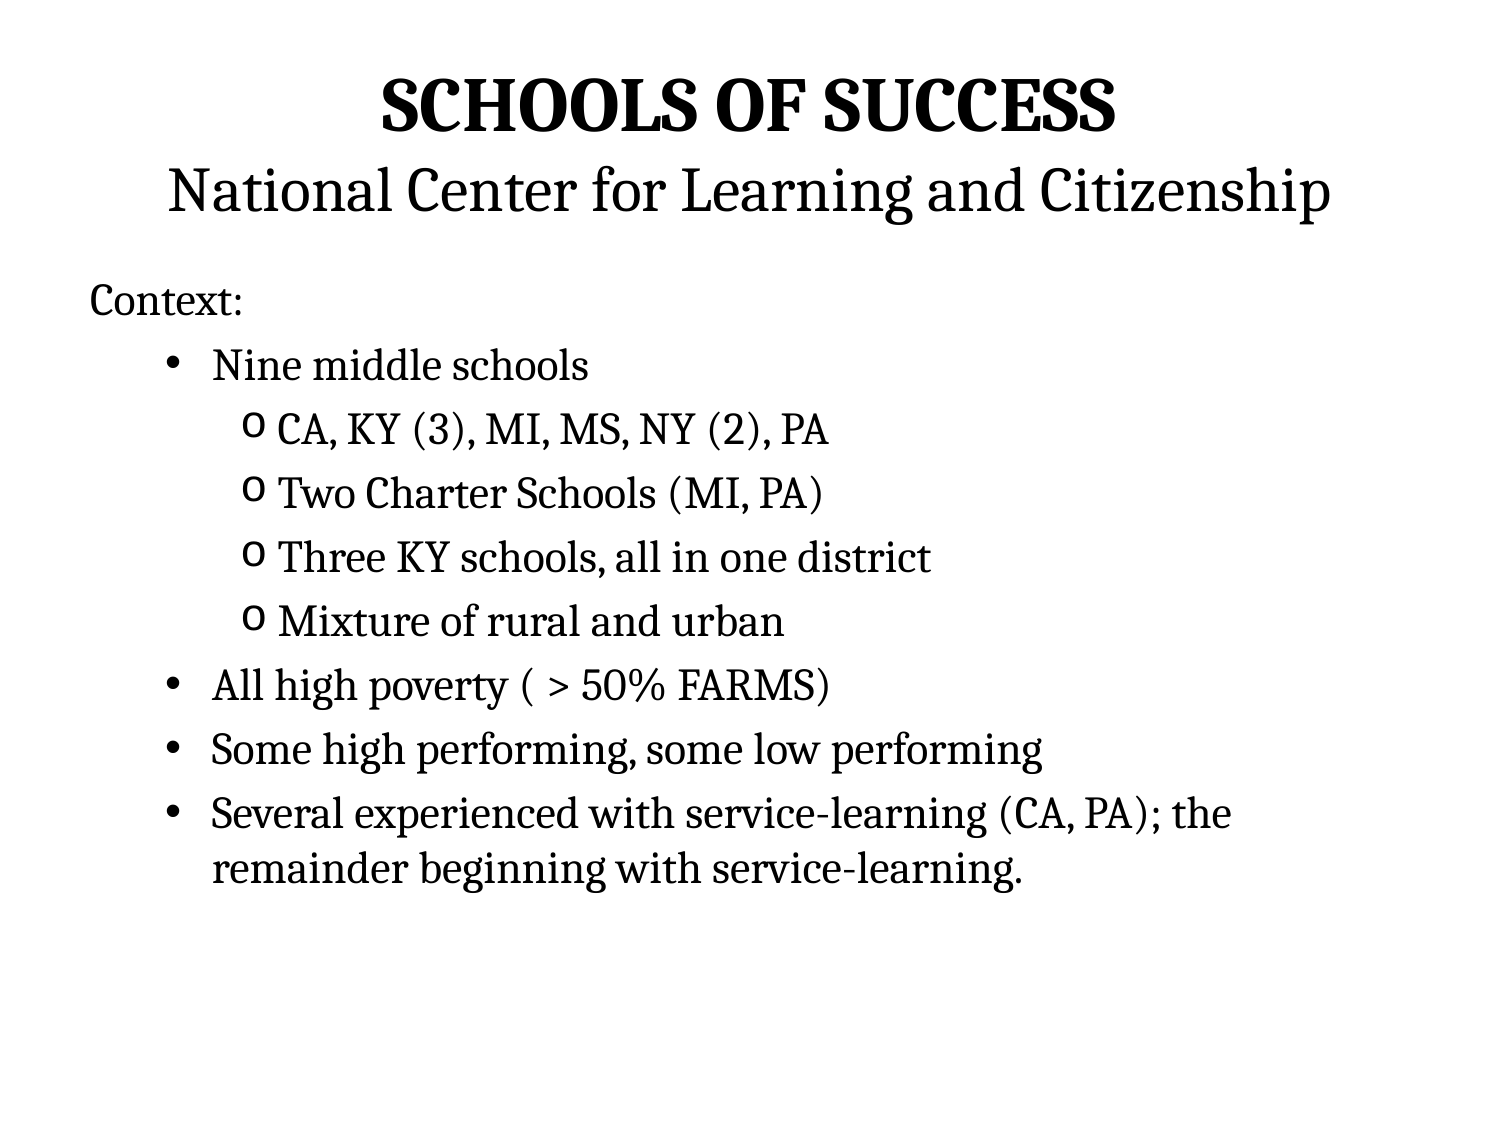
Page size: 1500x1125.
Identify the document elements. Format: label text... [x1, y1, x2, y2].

list Context: Nine middle schools CA, KY (3), MI, MS, NY (2), PA Two Charter Schools (MI, PA) Three KY schools, all in one district Mixture of rural and urban All high poverty ( > 50% FARMS) Some high performing, some low performing Several experienced with service-learning (CA, PA); the remainder beginning with service-learning. [74, 262, 1426, 1006]
title Schools of Success National Center for Learning and Citizenship [74, 44, 1426, 233]
